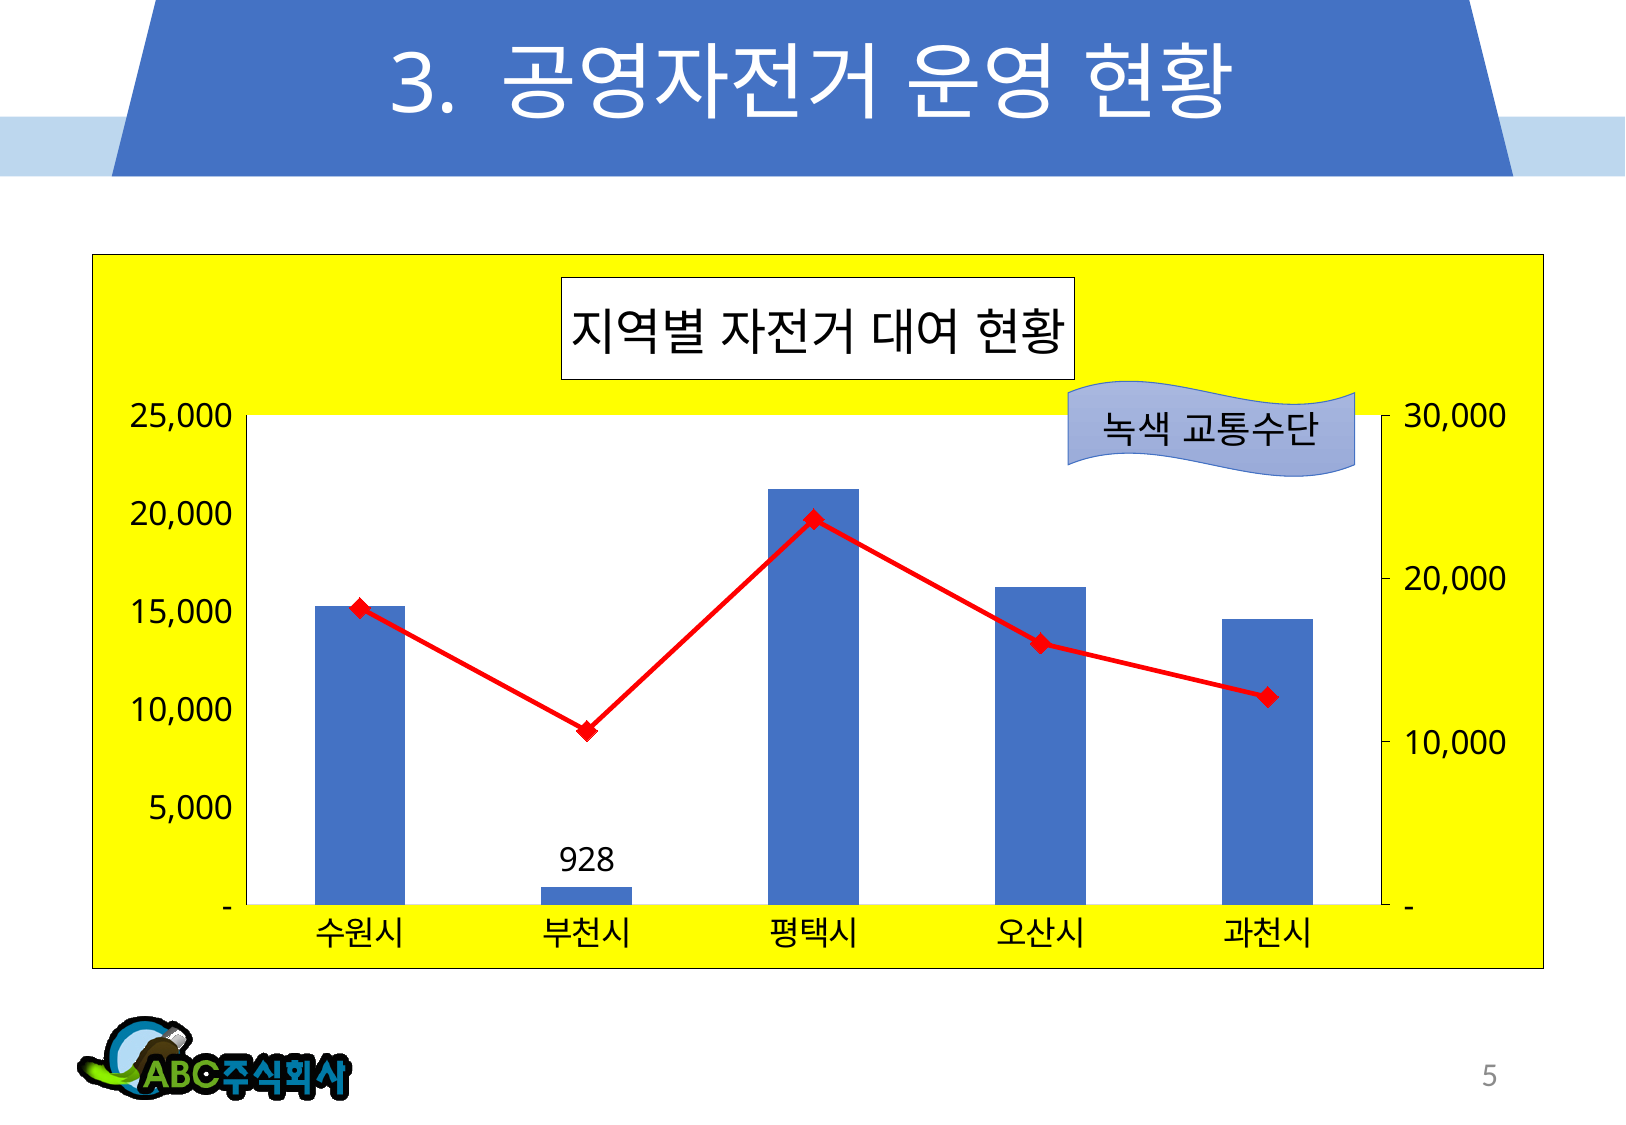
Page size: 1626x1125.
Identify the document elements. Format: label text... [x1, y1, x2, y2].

picture [64, 1006, 360, 1107]
slide_number 5 [1147, 1042, 1514, 1103]
title 3. 공영자전거 운영 현황 [0, 0, 1625, 174]
chart [92, 254, 1544, 969]
